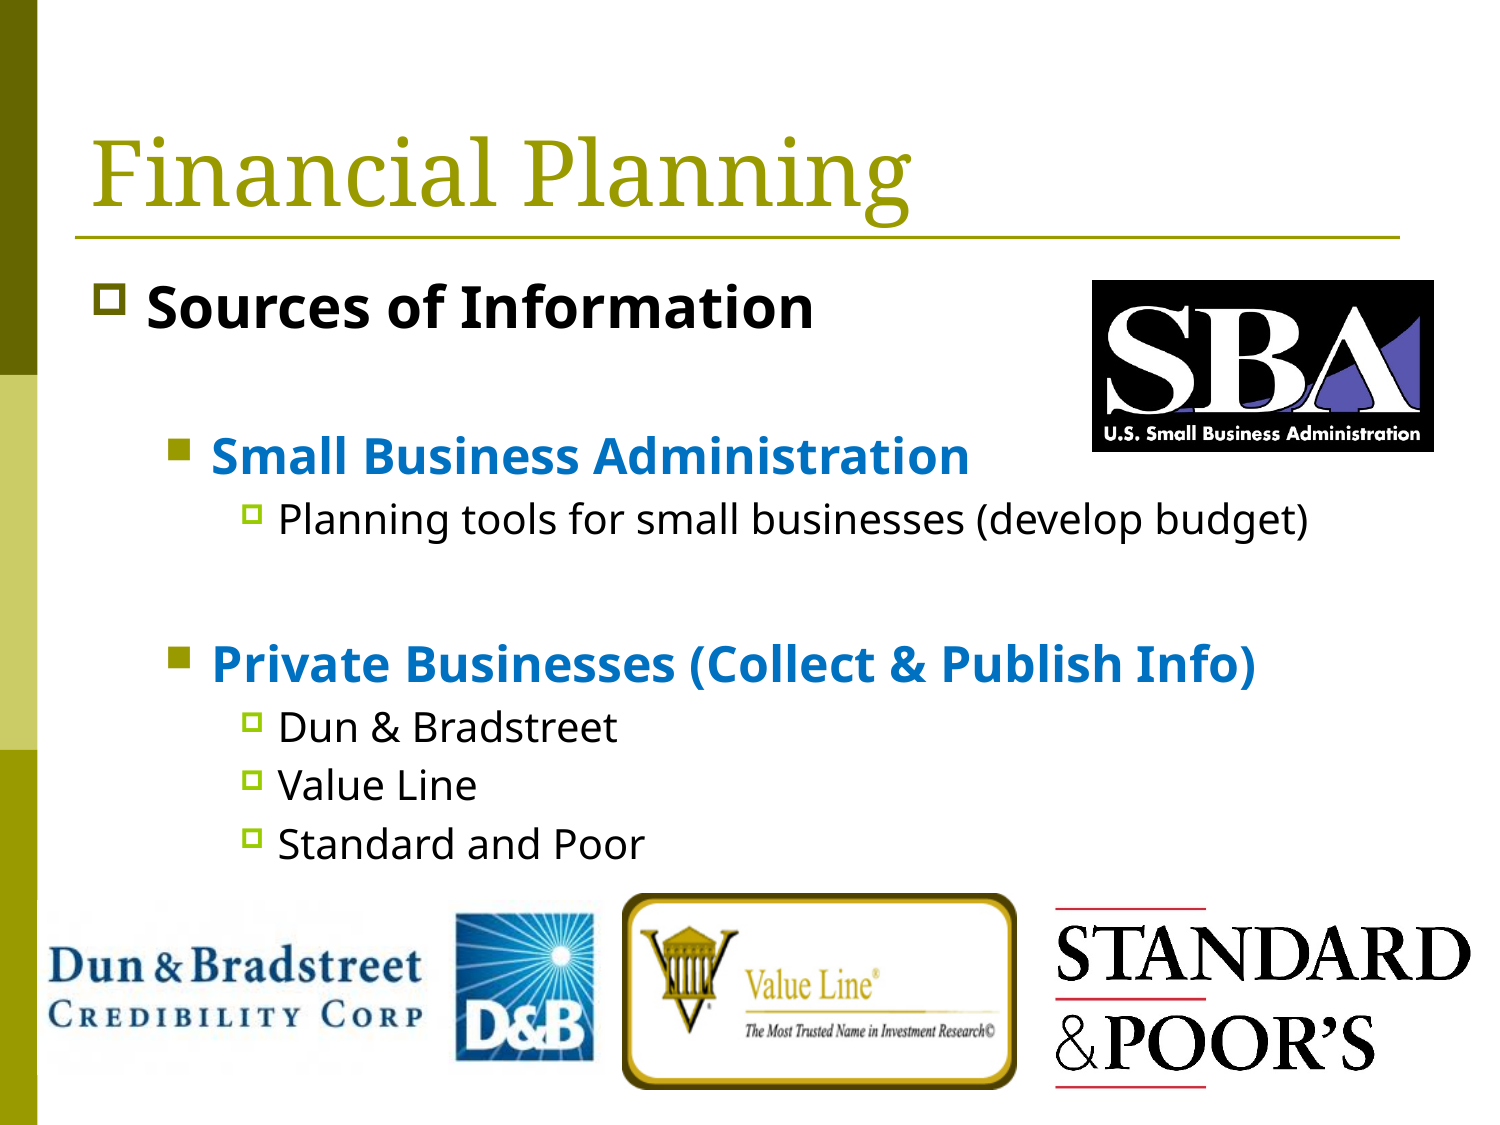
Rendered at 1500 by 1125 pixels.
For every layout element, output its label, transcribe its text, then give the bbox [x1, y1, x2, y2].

list Sources of Information Small Business Administration Planning tools for small businesses (develop budget) Private Businesses (Collect & Publish Info) Dun & Bradstreet Value Line Standard and Poor [74, 262, 1476, 1006]
picture [622, 892, 1017, 1091]
title Financial Planning [74, 45, 1426, 233]
picture [1043, 892, 1483, 1106]
picture [37, 899, 605, 1076]
picture [1092, 280, 1435, 453]
